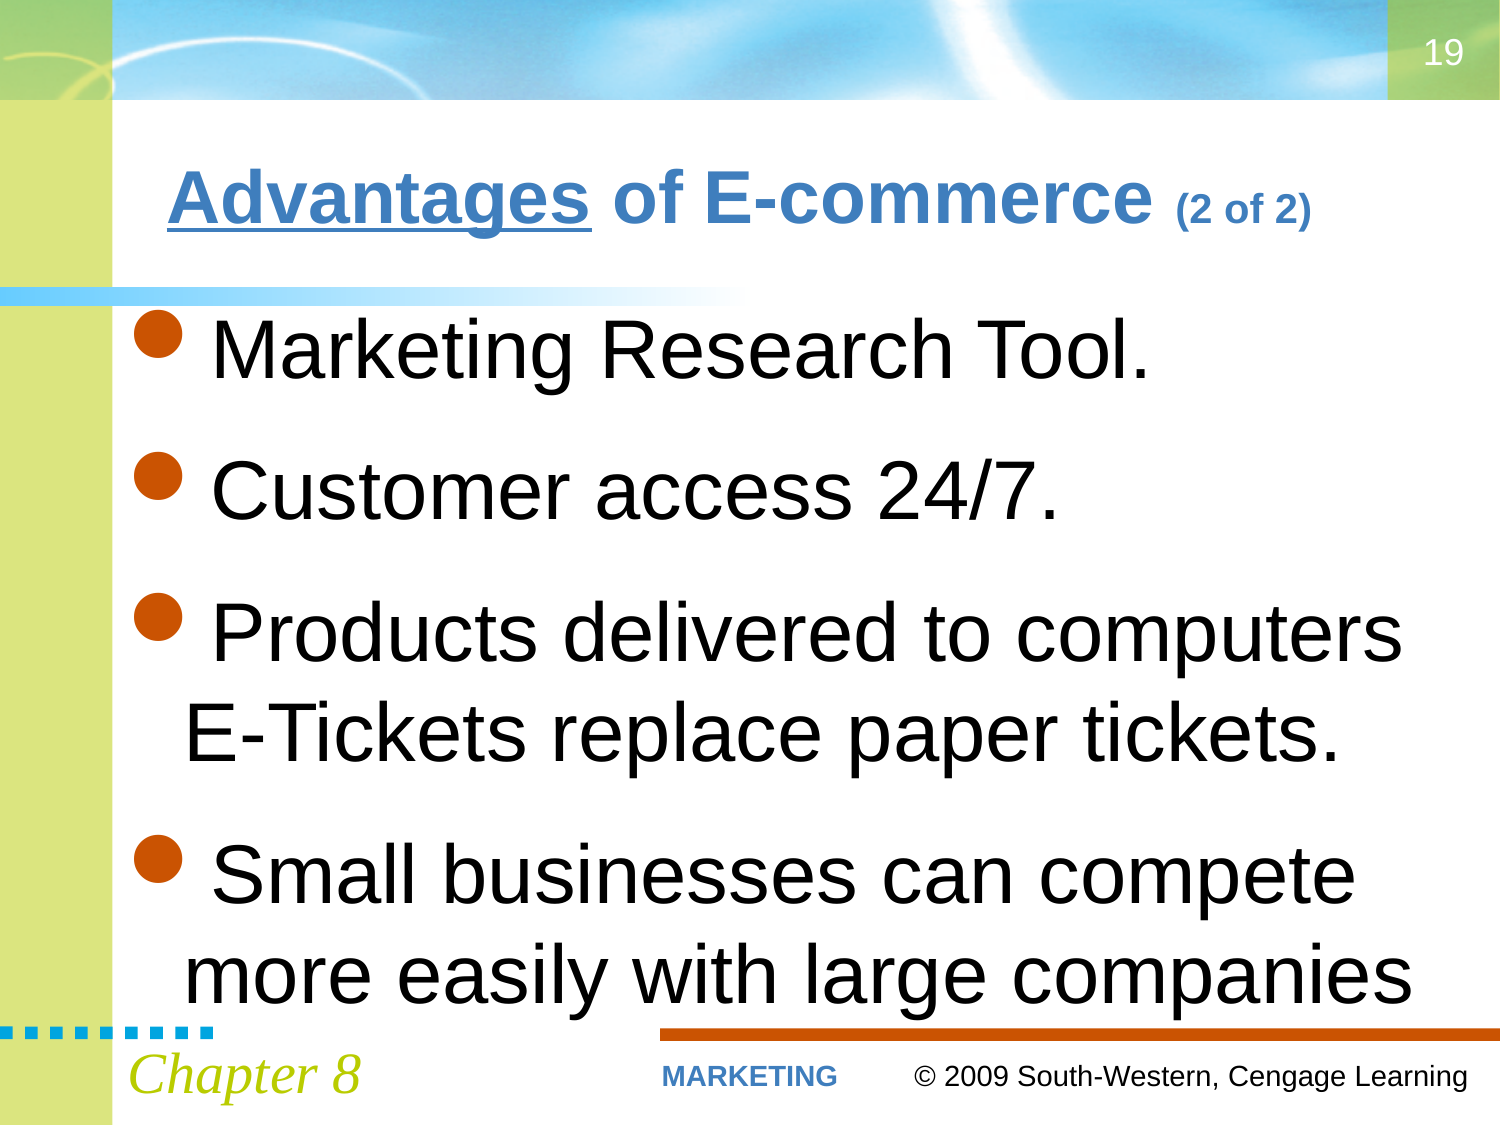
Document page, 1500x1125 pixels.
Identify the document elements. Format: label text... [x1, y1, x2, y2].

slide_number 19 [1387, 0, 1500, 101]
footer Chapter 8 [112, 1051, 638, 1113]
list Marketing Research Tool. Customer access 24/7. Products delivered to computers E-Tickets replace paper tickets. Small businesses can compete more easily with large companies [112, 287, 1463, 1051]
title Advantages of E-commerce (2 of 2) [112, 99, 1388, 287]
